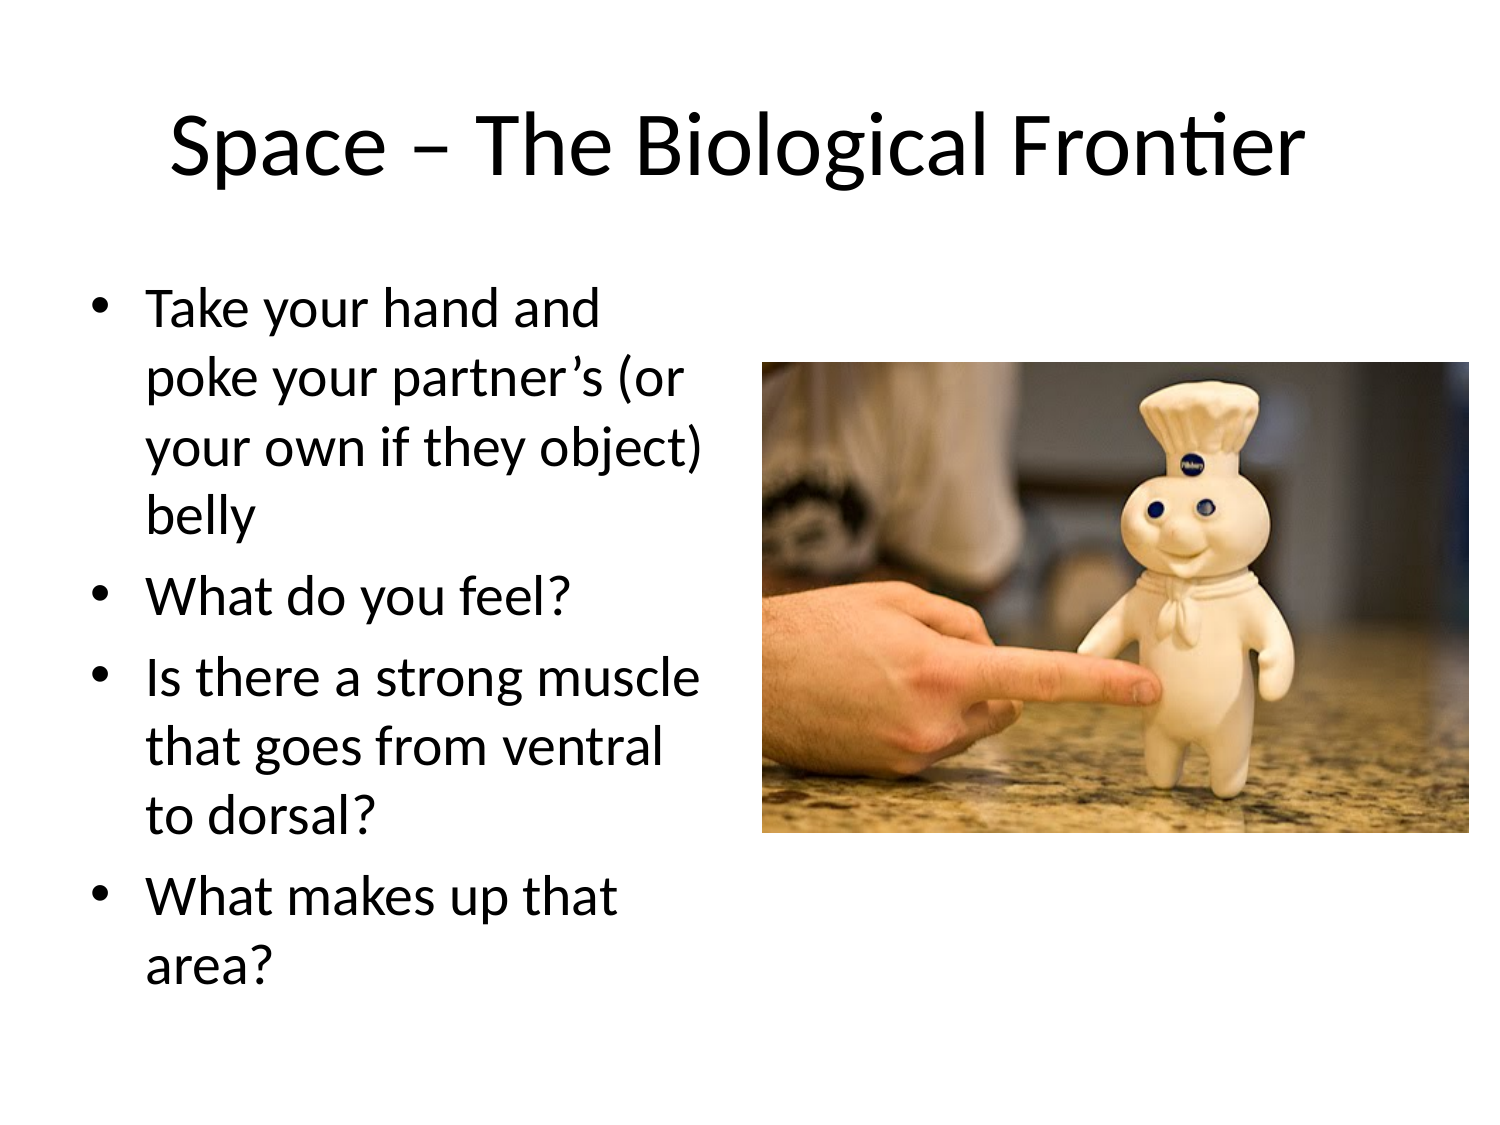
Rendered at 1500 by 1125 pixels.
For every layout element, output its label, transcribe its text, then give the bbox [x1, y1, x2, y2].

list Take your hand and poke your partner’s (or your own if they object) belly What do you feel? Is there a strong muscle that goes from ventral to dorsal? What makes up that area? [75, 262, 738, 1005]
picture [762, 362, 1469, 833]
title Space – The Biological Frontier [75, 45, 1425, 233]
